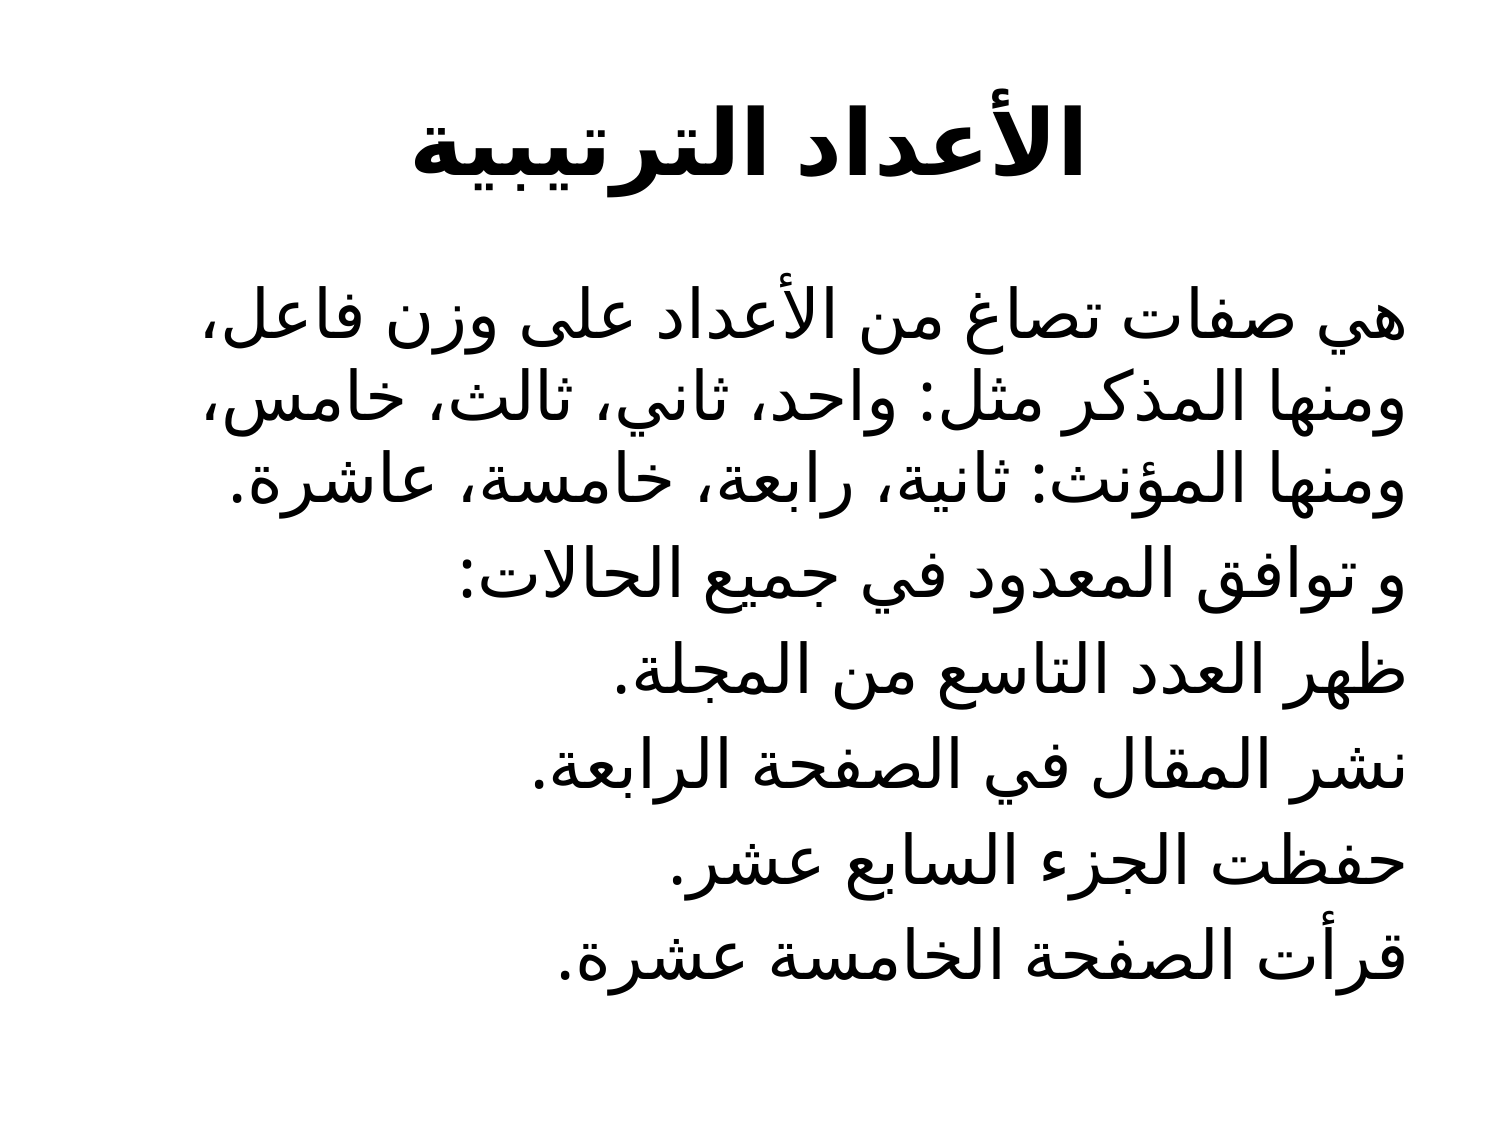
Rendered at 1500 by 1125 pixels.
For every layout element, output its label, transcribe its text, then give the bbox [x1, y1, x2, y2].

list هي صفات تصاغ من الأعداد على وزن فاعل، ومنها المذكر مثل: واحد، ثاني، ثالث، خامس، ومنها المؤنث: ثانية، رابعة، خامسة، عاشرة. و توافق المعدود في جميع الحالات: ظهر العدد التاسع من المجلة. نشر المقال في الصفحة الرابعة. حفظت الجزء السابع عشر. قرأت الصفحة الخامسة عشرة. [75, 262, 1425, 1005]
title الأعداد الترتيبية [75, 45, 1425, 233]
